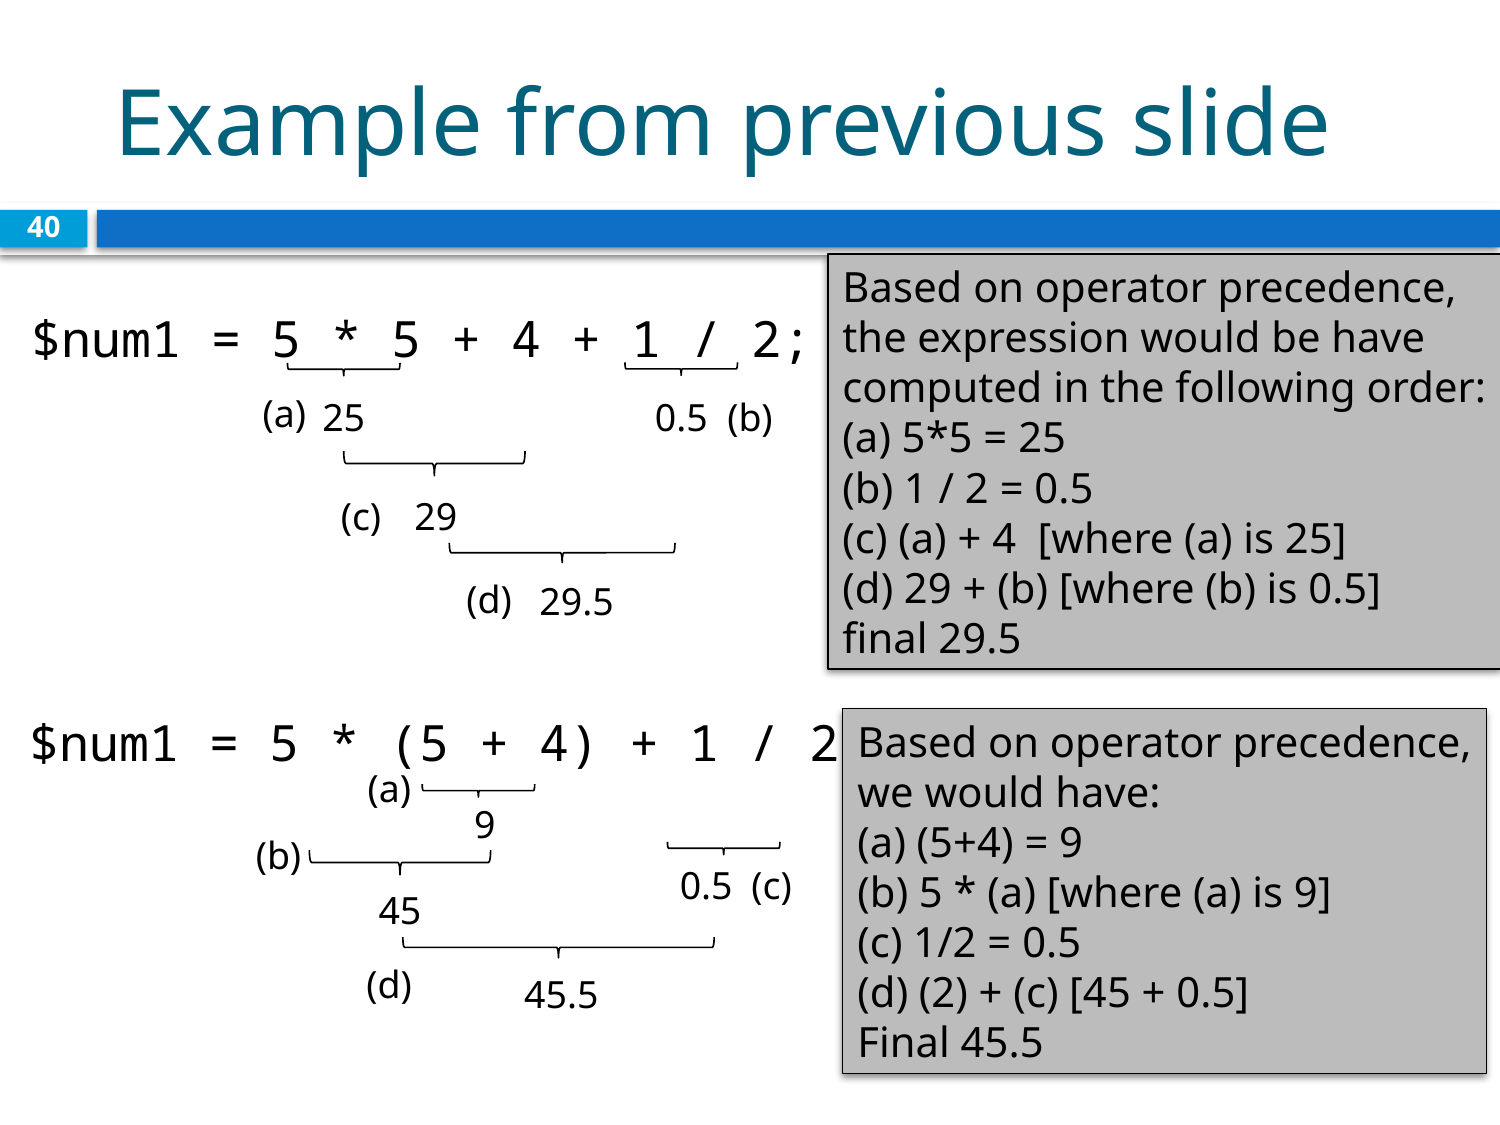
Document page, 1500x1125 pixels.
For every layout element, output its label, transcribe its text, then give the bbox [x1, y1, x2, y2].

text_box [401, 937, 715, 959]
text_box [426, 784, 536, 793]
text_box 0.5 [639, 386, 712, 447]
text_box 0.5 [665, 854, 736, 915]
text_box (c) [325, 485, 396, 545]
text_box Based on operator precedence, the expression would be have computed in the following order: (a) 5*5 = 25 (b) 1 / 2 = 0.5 (c) (a) + 4 [where (a) is 25] (d) 29 + (b) [where (b) is 0.5] final 29.5 [827, 253, 1500, 670]
slide_number 40 [0, 208, 88, 249]
text_box [448, 542, 676, 564]
text_box [316, 850, 492, 876]
text_box (b) [712, 386, 788, 447]
text_box [624, 362, 739, 377]
text_box [342, 451, 526, 477]
text_box (d) [351, 953, 427, 1014]
text_box (a) [352, 757, 426, 818]
text_box (b) [241, 824, 316, 885]
text_box (d) [451, 568, 527, 629]
text_box 9 [459, 793, 511, 853]
text_box 29 [399, 485, 473, 545]
text_box 45.5 [509, 963, 614, 1024]
text_box [666, 841, 781, 854]
title Example from previous slide [99, 37, 1438, 201]
text_box Based on operator precedence, we would have: (a) (5+4) = 9 (b) 5 * (a) [where (a) is 9] (c) 1/2 = 0.5 (d) (2) + (c) [45 + 0.5] Final 45.5 [842, 708, 1487, 1074]
text_box 29.5 [524, 571, 629, 631]
text_box $num1 = 5 * 5 + 4 + 1 / 2; [16, 299, 821, 375]
text_box (c) [736, 854, 807, 915]
text_box $num1 = 5 * (5 + 4) + 1 / 2; [14, 703, 884, 779]
text_box 45 [363, 879, 437, 940]
text_box 25 [307, 386, 380, 447]
text_box [286, 362, 401, 377]
text_box (a) [247, 383, 321, 443]
